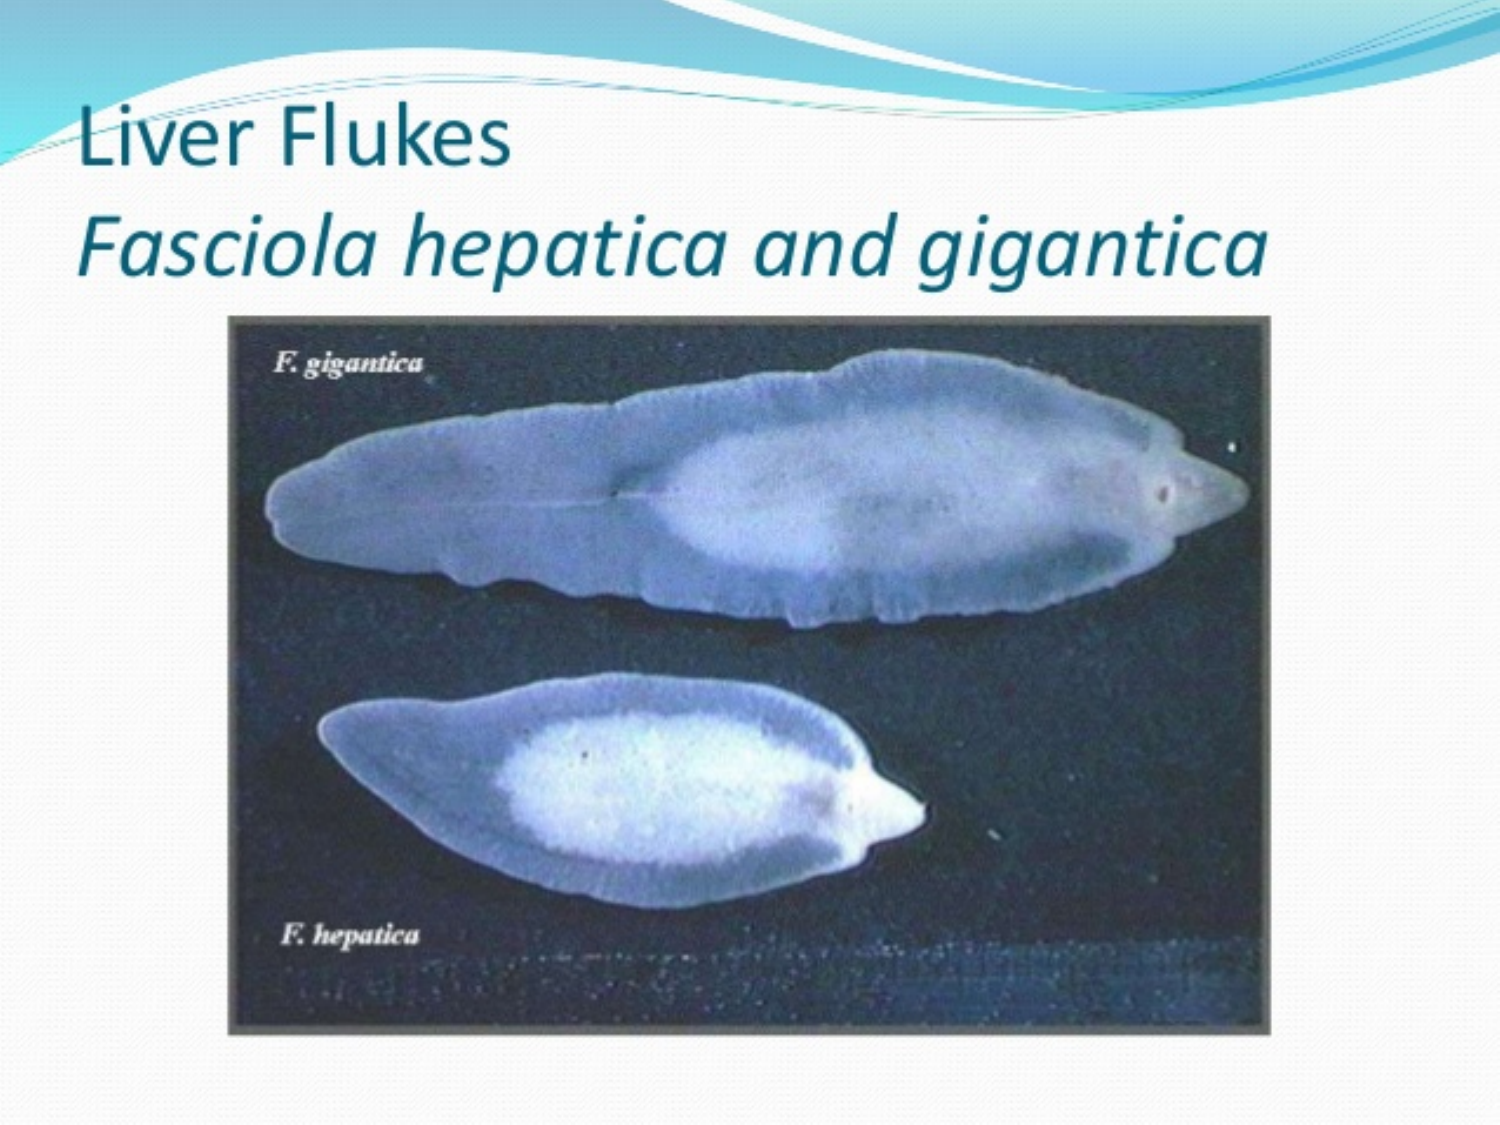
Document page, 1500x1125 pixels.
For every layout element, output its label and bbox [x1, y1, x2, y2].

list [0, 0, 1500, 1125]
